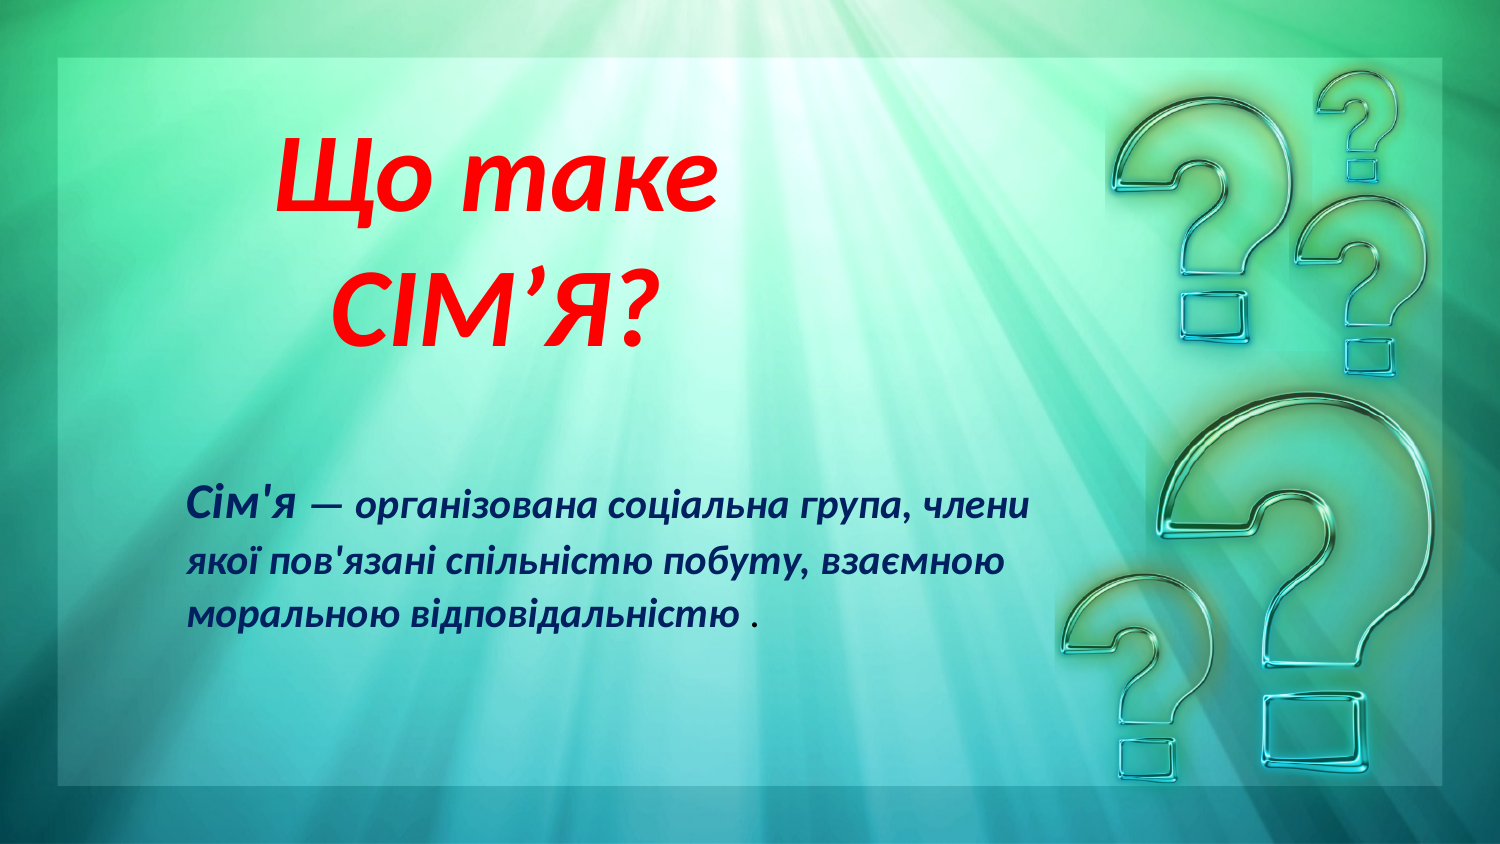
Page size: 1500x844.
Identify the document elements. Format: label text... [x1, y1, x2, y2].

text_box Що таке СІМ’Я? [147, 91, 845, 377]
picture [0, 0, 1500, 844]
text_box Сім'я — організована соціальна група, члени якої пов'язані спільністю побуту, взаємною моральною відповідальністю . [171, 457, 1093, 644]
